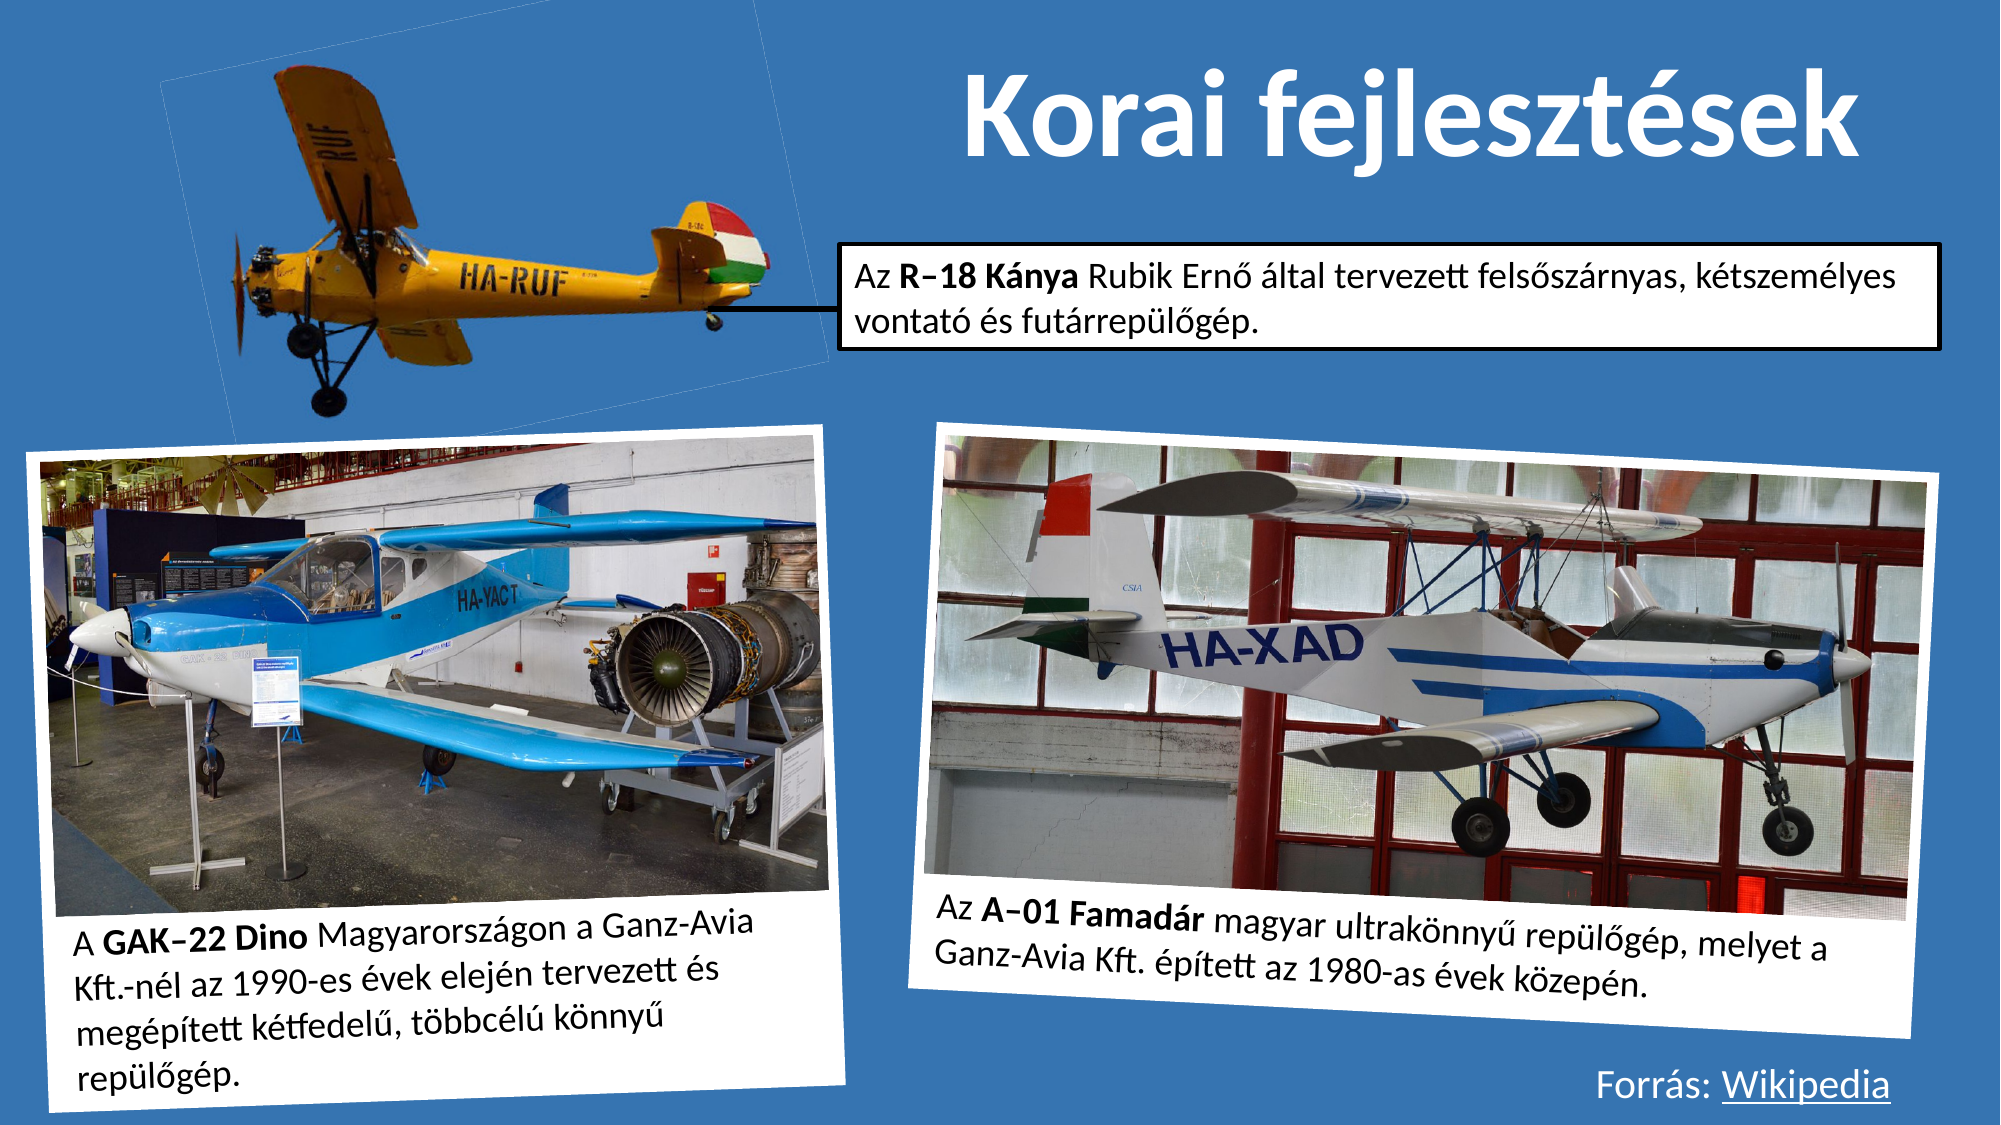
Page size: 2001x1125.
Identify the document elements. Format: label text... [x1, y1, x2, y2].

title Korai fejlesztések [852, 9, 1877, 222]
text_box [921, 446, 1926, 1015]
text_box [708, 244, 1940, 351]
text_box Forrás: Wikipedia [1364, 1049, 1906, 1115]
picture [946, 435, 1173, 446]
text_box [37, 437, 835, 1100]
picture [161, 0, 829, 437]
